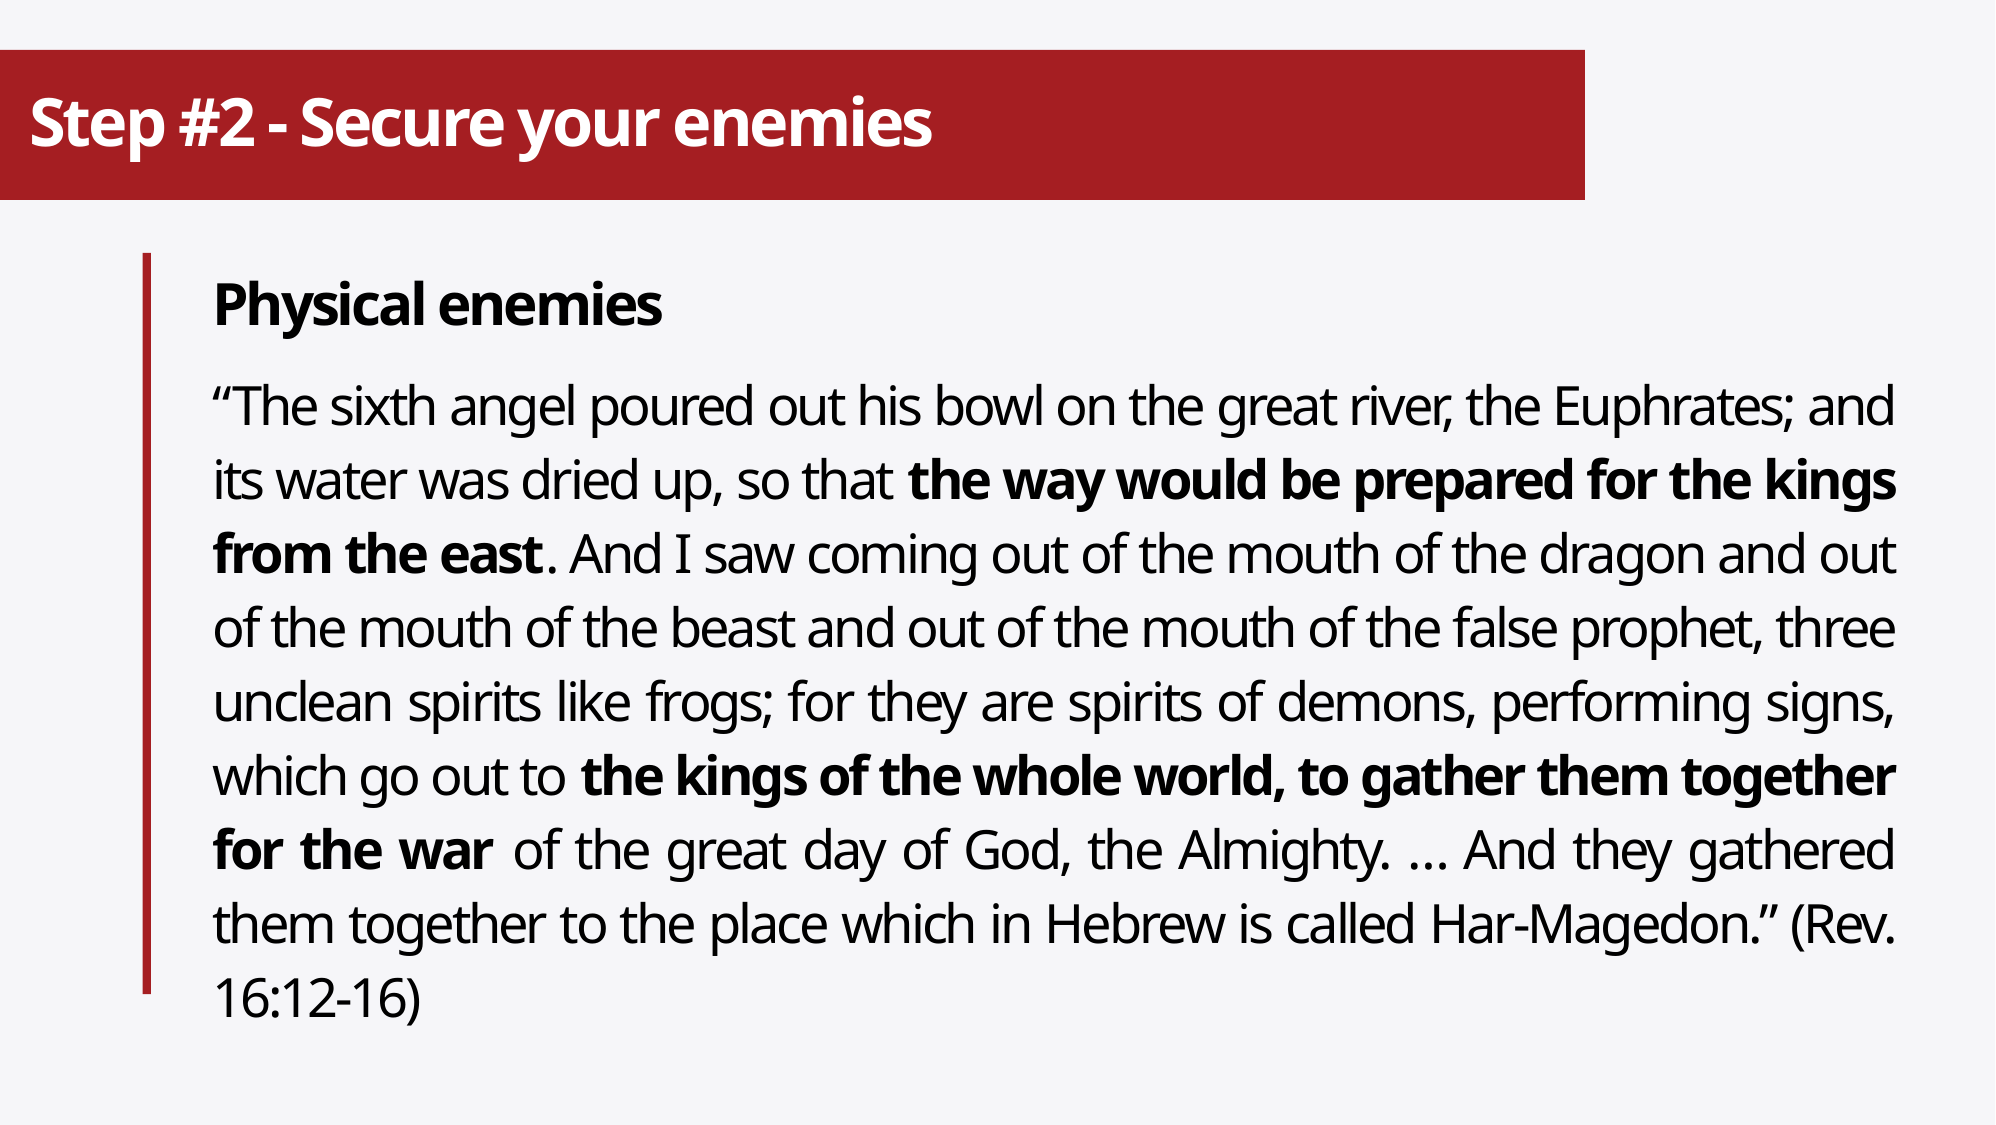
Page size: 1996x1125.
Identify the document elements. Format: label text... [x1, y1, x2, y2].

title Step #2 - Secure your enemies [14, 62, 1810, 188]
subtitle Physical enemies “The sixth angel poured out his bowl on the great river, the Euphrates; and its water was dried up, so that the way would be prepared for the kings from the east. And I saw coming out of the mouth of the dragon and out of the mouth of the beast and out of the mouth of the false prophet, three unclean spirits like frogs; for they are spirits of demons, performing signs, which go out to the kings of the whole world, to gather them together for the war of the great day of God, the Almighty. … And they gathered them together to the place which in Hebrew is called Har-Magedon.” (Rev. 16:12-16) [197, 249, 1910, 1000]
